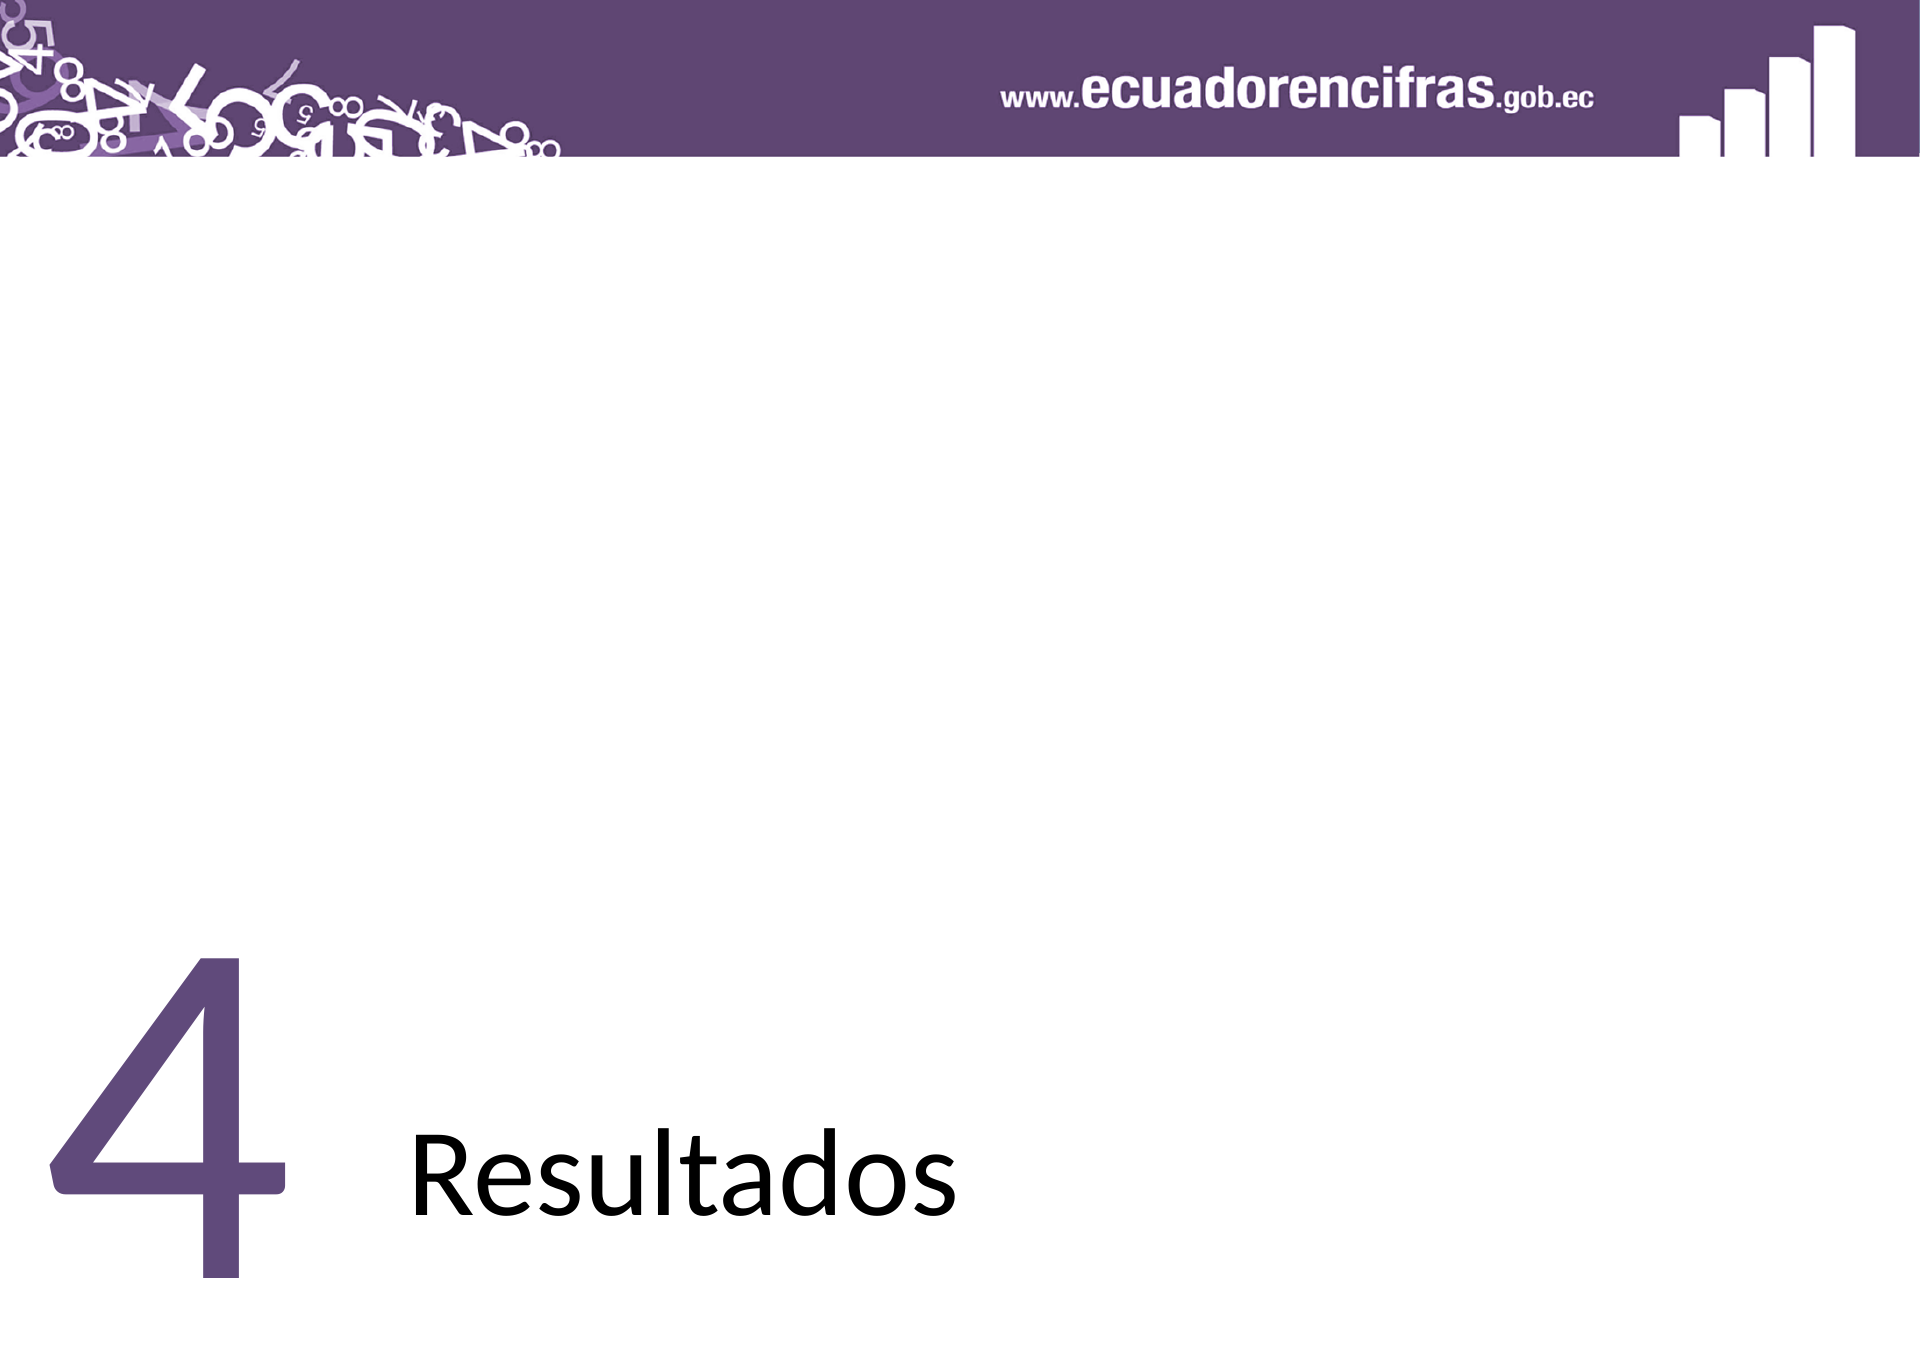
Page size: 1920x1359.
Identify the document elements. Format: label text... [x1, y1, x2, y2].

picture [0, 0, 1920, 1359]
text_box Resultados [392, 1082, 1444, 1248]
text_box 4 [26, 773, 393, 1359]
